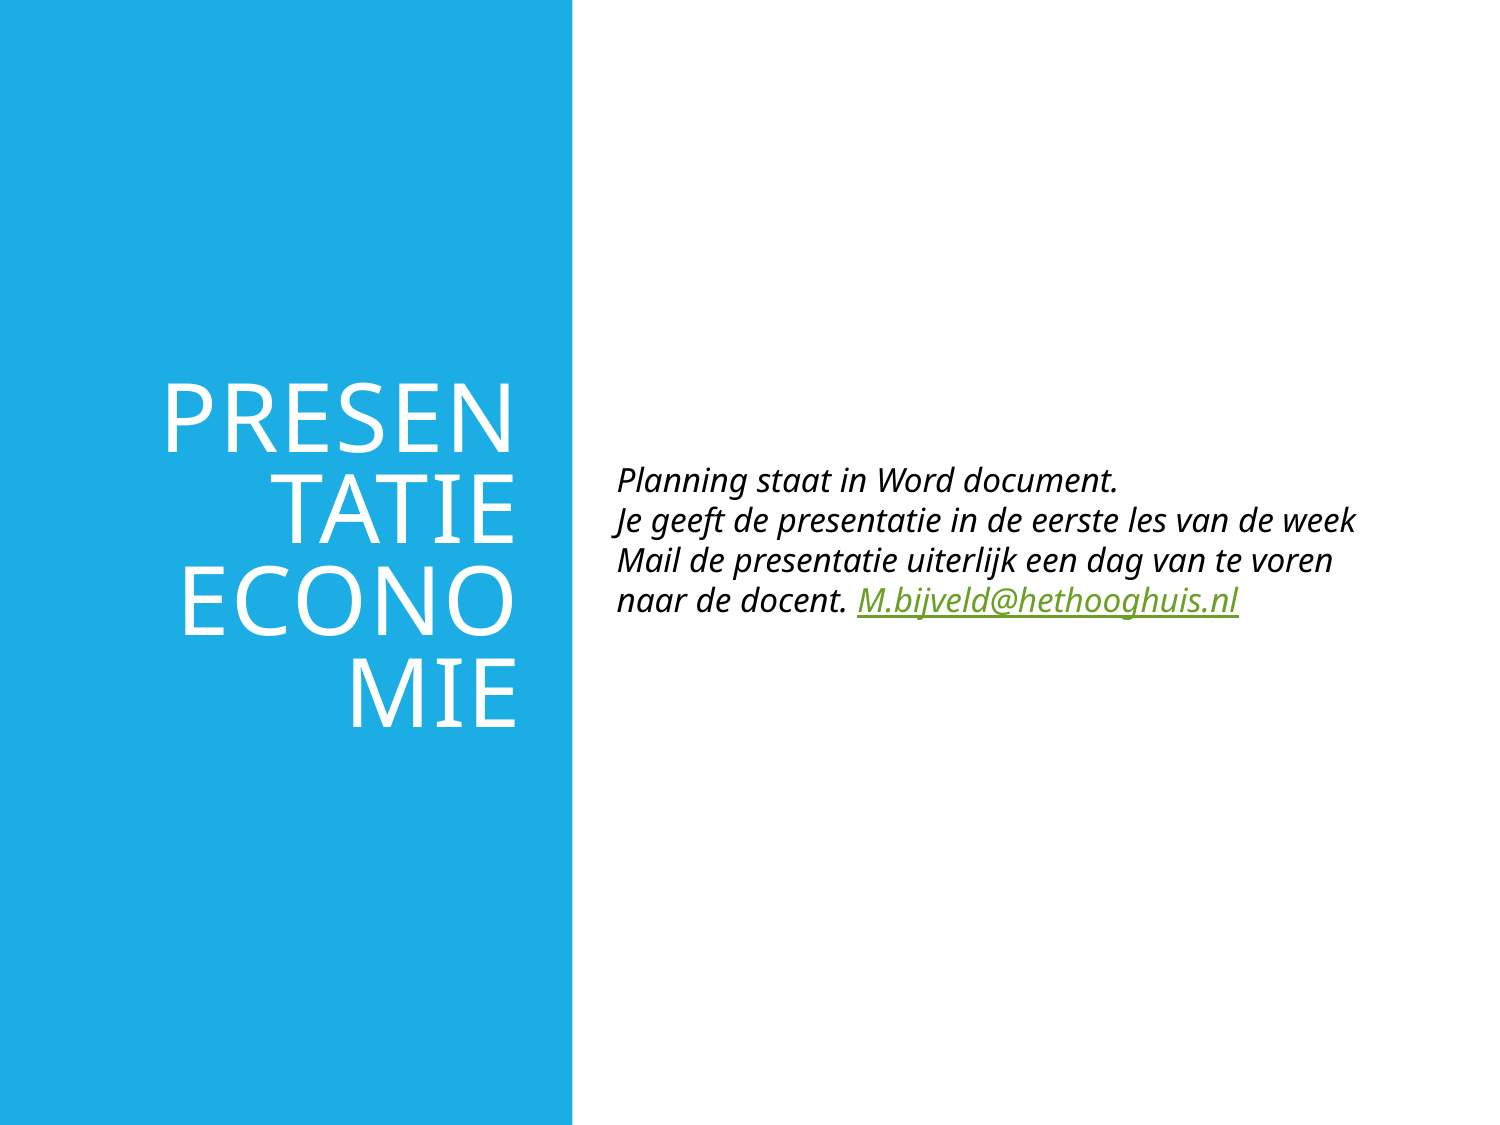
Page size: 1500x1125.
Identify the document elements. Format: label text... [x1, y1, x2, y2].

title Presentatie Economie [118, 131, 536, 993]
text_box [0, 0, 574, 1125]
text_box [574, 0, 1500, 1125]
subtitle Planning staat in Word document. Je geeft de presentatie in de eerste les van de week Mail de presentatie uiterlijk een dag van te voren naar de docent. M.bijveld@hethooghuis.nl [609, 131, 1385, 993]
